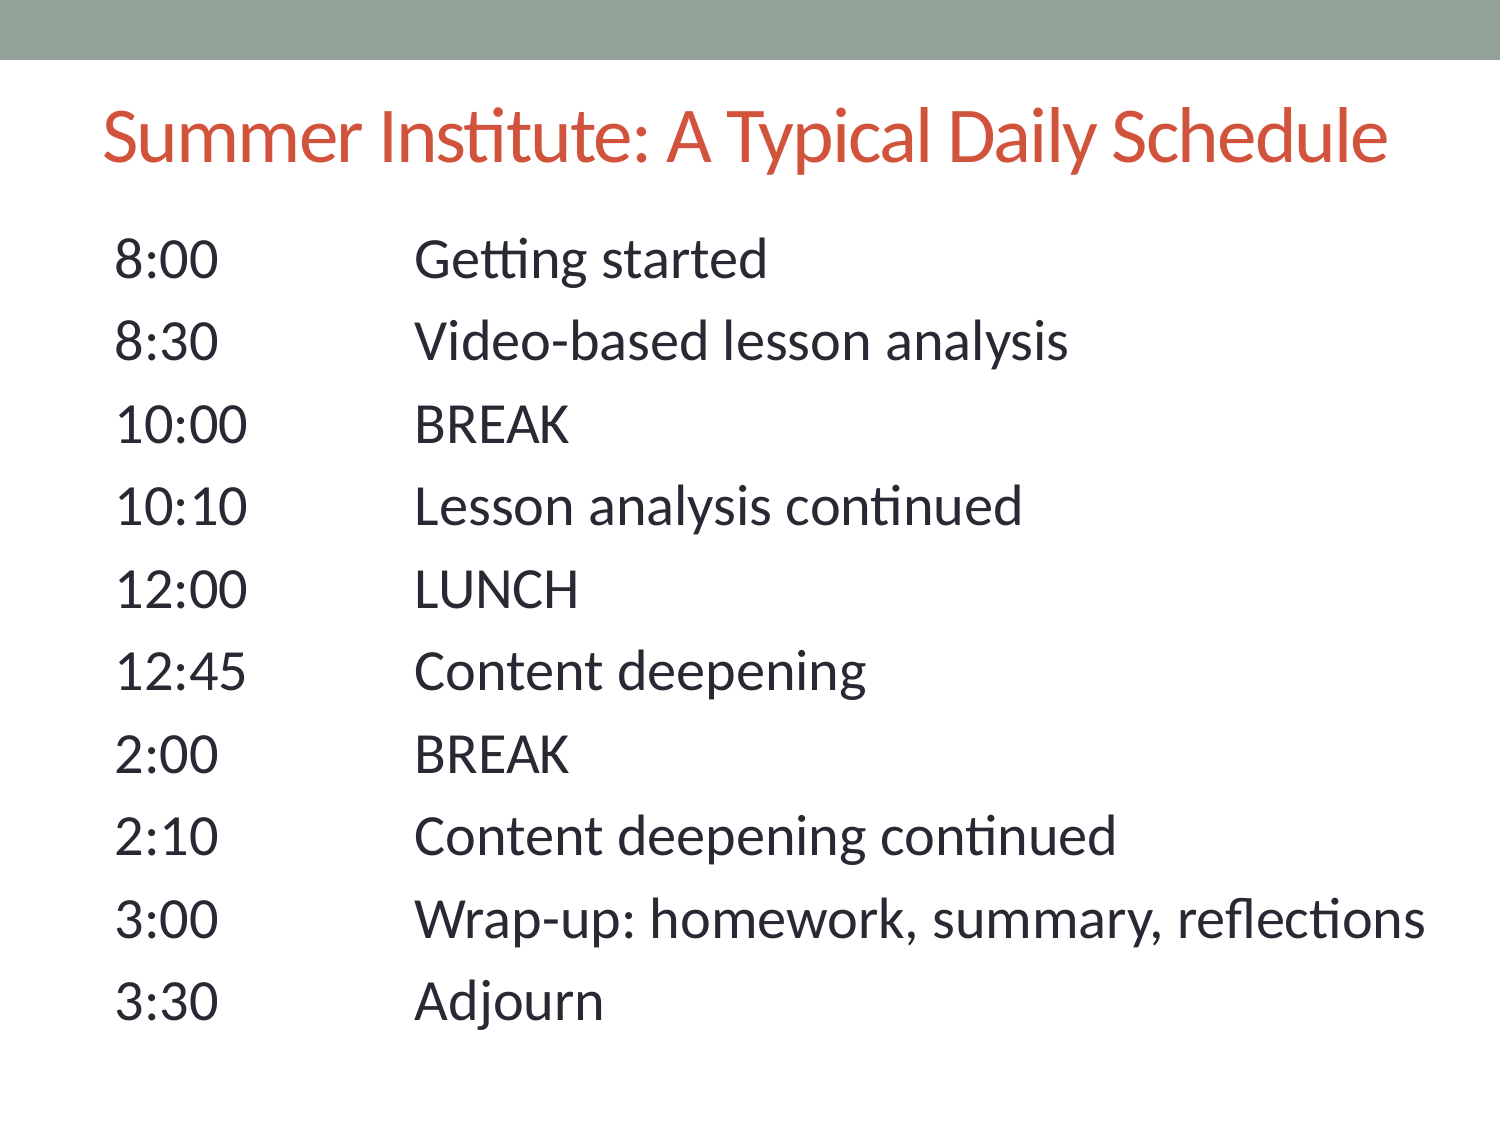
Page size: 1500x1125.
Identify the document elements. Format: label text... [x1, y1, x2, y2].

list 8:00 Getting started 8:30 Video-based lesson analysis 10:00 BREAK 10:10 Lesson analysis continued 12:00 LUNCH 12:45 Content deepening 2:00 BREAK 2:10 Content deepening continued 3:00 Wrap-up: homework, summary, reflections 3:30 Adjourn [99, 212, 1475, 1075]
title Summer Institute: A Typical Daily Schedule [87, 62, 1438, 200]
